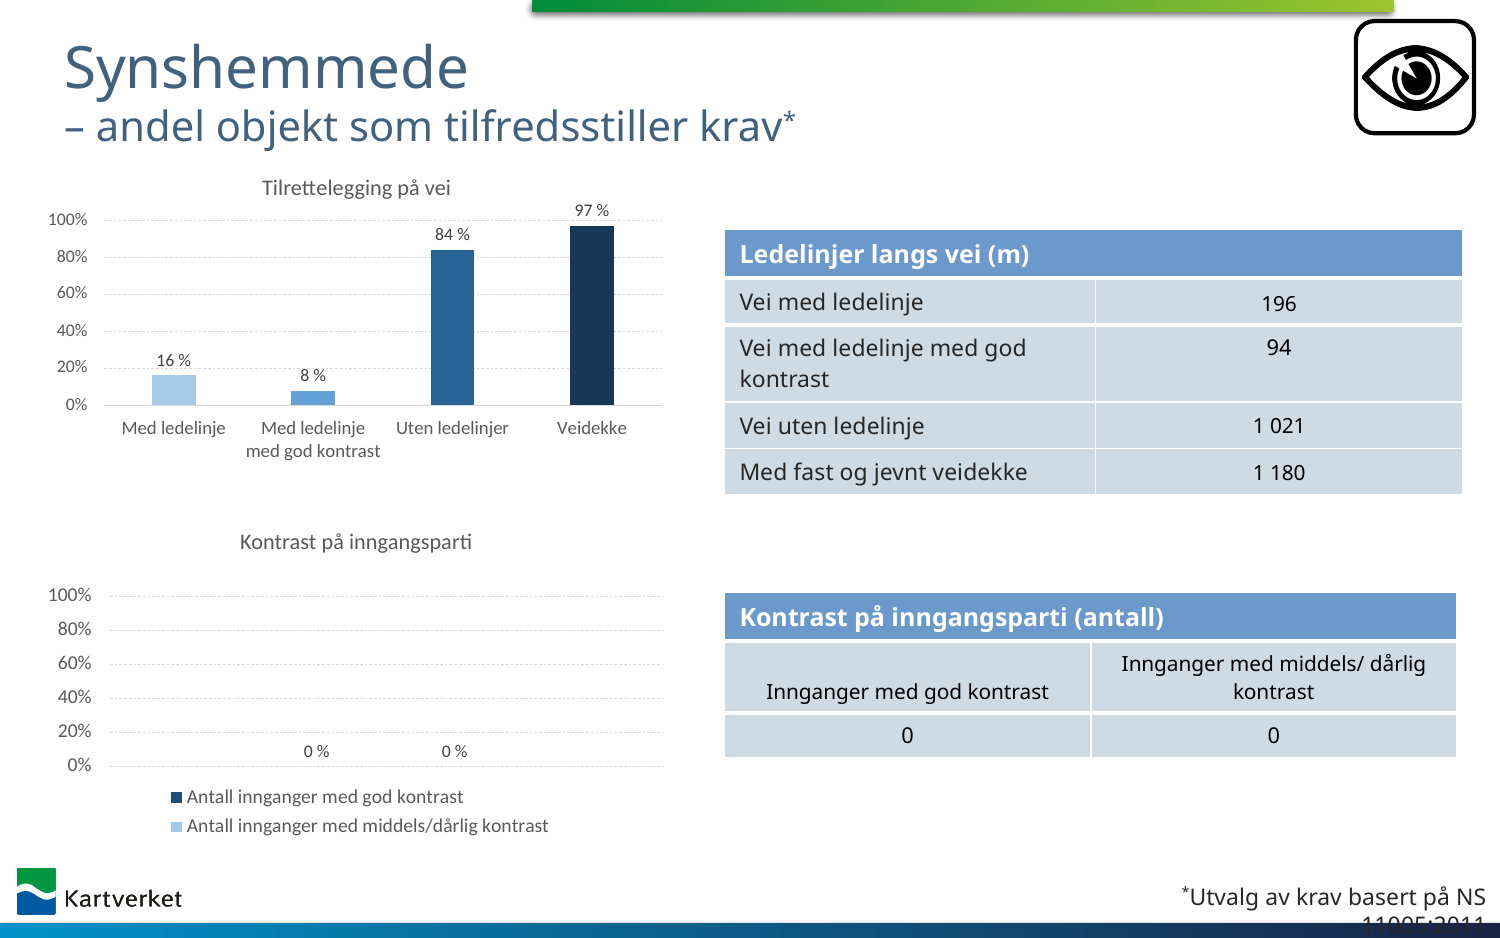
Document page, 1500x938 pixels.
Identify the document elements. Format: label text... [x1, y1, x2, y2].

text_box *Utvalg av krav basert på NS 11005:2011 [1068, 873, 1500, 938]
table_cell Vei med ledelinje med god kontrast [725, 327, 1095, 401]
picture [41, 520, 673, 846]
picture [41, 166, 673, 492]
table_cell Vei med ledelinje [725, 280, 1095, 323]
table_cell 94 [1096, 327, 1462, 401]
table_cell Med fast og jevnt veidekke [725, 449, 1095, 494]
table_cell 196 [1096, 280, 1462, 323]
table_cell 1 180 [1096, 449, 1462, 494]
table_cell Innganger med middels/ dårlig kontrast [1092, 643, 1456, 711]
table_cell 0 [1092, 715, 1456, 757]
table_header Ledelinjer langs vei (m) [725, 230, 1462, 276]
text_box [1355, 20, 1475, 134]
table_cell Vei uten ledelinje [725, 403, 1095, 448]
text_box Synshemmede – andel objekt som tilfredsstiller krav* [49, 24, 1431, 158]
table_cell 0 [725, 715, 1090, 757]
table_cell Innganger med god kontrast [725, 643, 1090, 711]
table_cell 1 021 [1096, 403, 1462, 448]
table_header Kontrast på inngangsparti (antall) [725, 593, 1456, 639]
